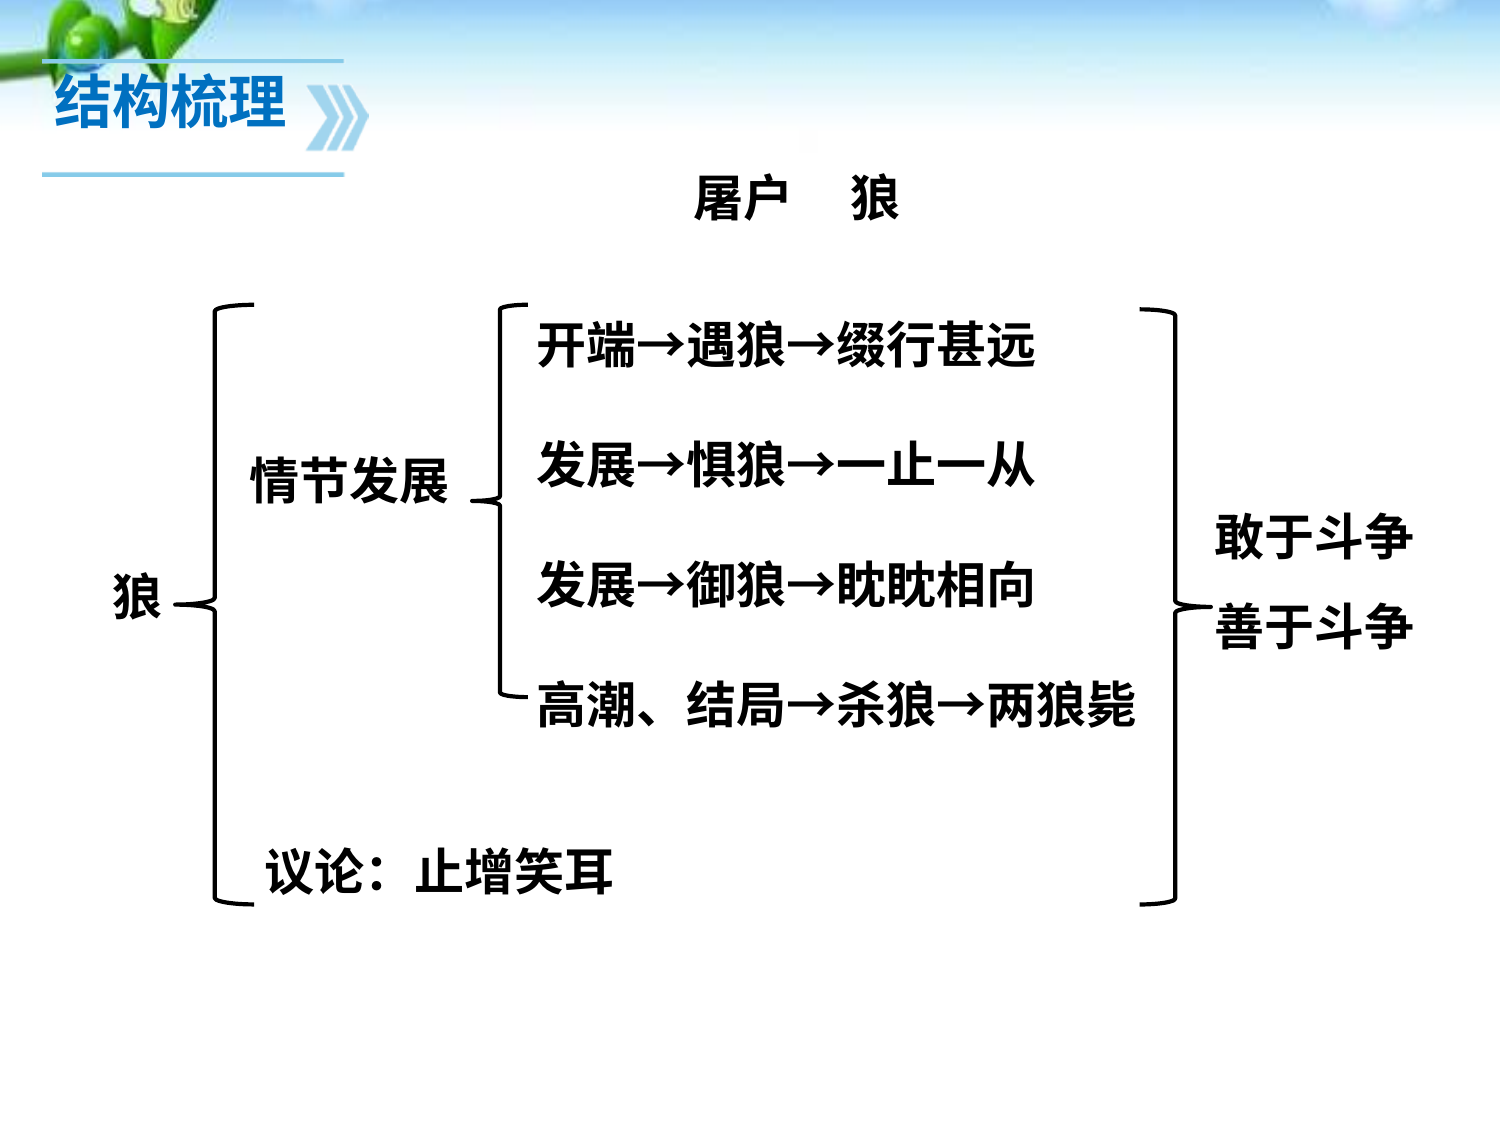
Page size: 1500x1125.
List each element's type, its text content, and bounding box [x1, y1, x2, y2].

text_box 议论：止增笑耳 [249, 832, 663, 908]
text_box 开端→遇狼→缀行甚远 发展→惧狼→一止一从 发展→御狼→眈眈相向 高潮、结局→杀狼→两狼毙 [521, 246, 1165, 742]
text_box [29, 57, 369, 177]
text_box [1139, 308, 1199, 906]
text_box [213, 304, 255, 906]
text_box 敢于斗争 善于斗争 [1199, 468, 1471, 663]
text_box 情节发展 [255, 442, 486, 518]
text_box [471, 303, 528, 698]
picture [0, 0, 1500, 1125]
text_box 屠户 狼 [679, 159, 1050, 235]
text_box 狼 [98, 558, 215, 633]
